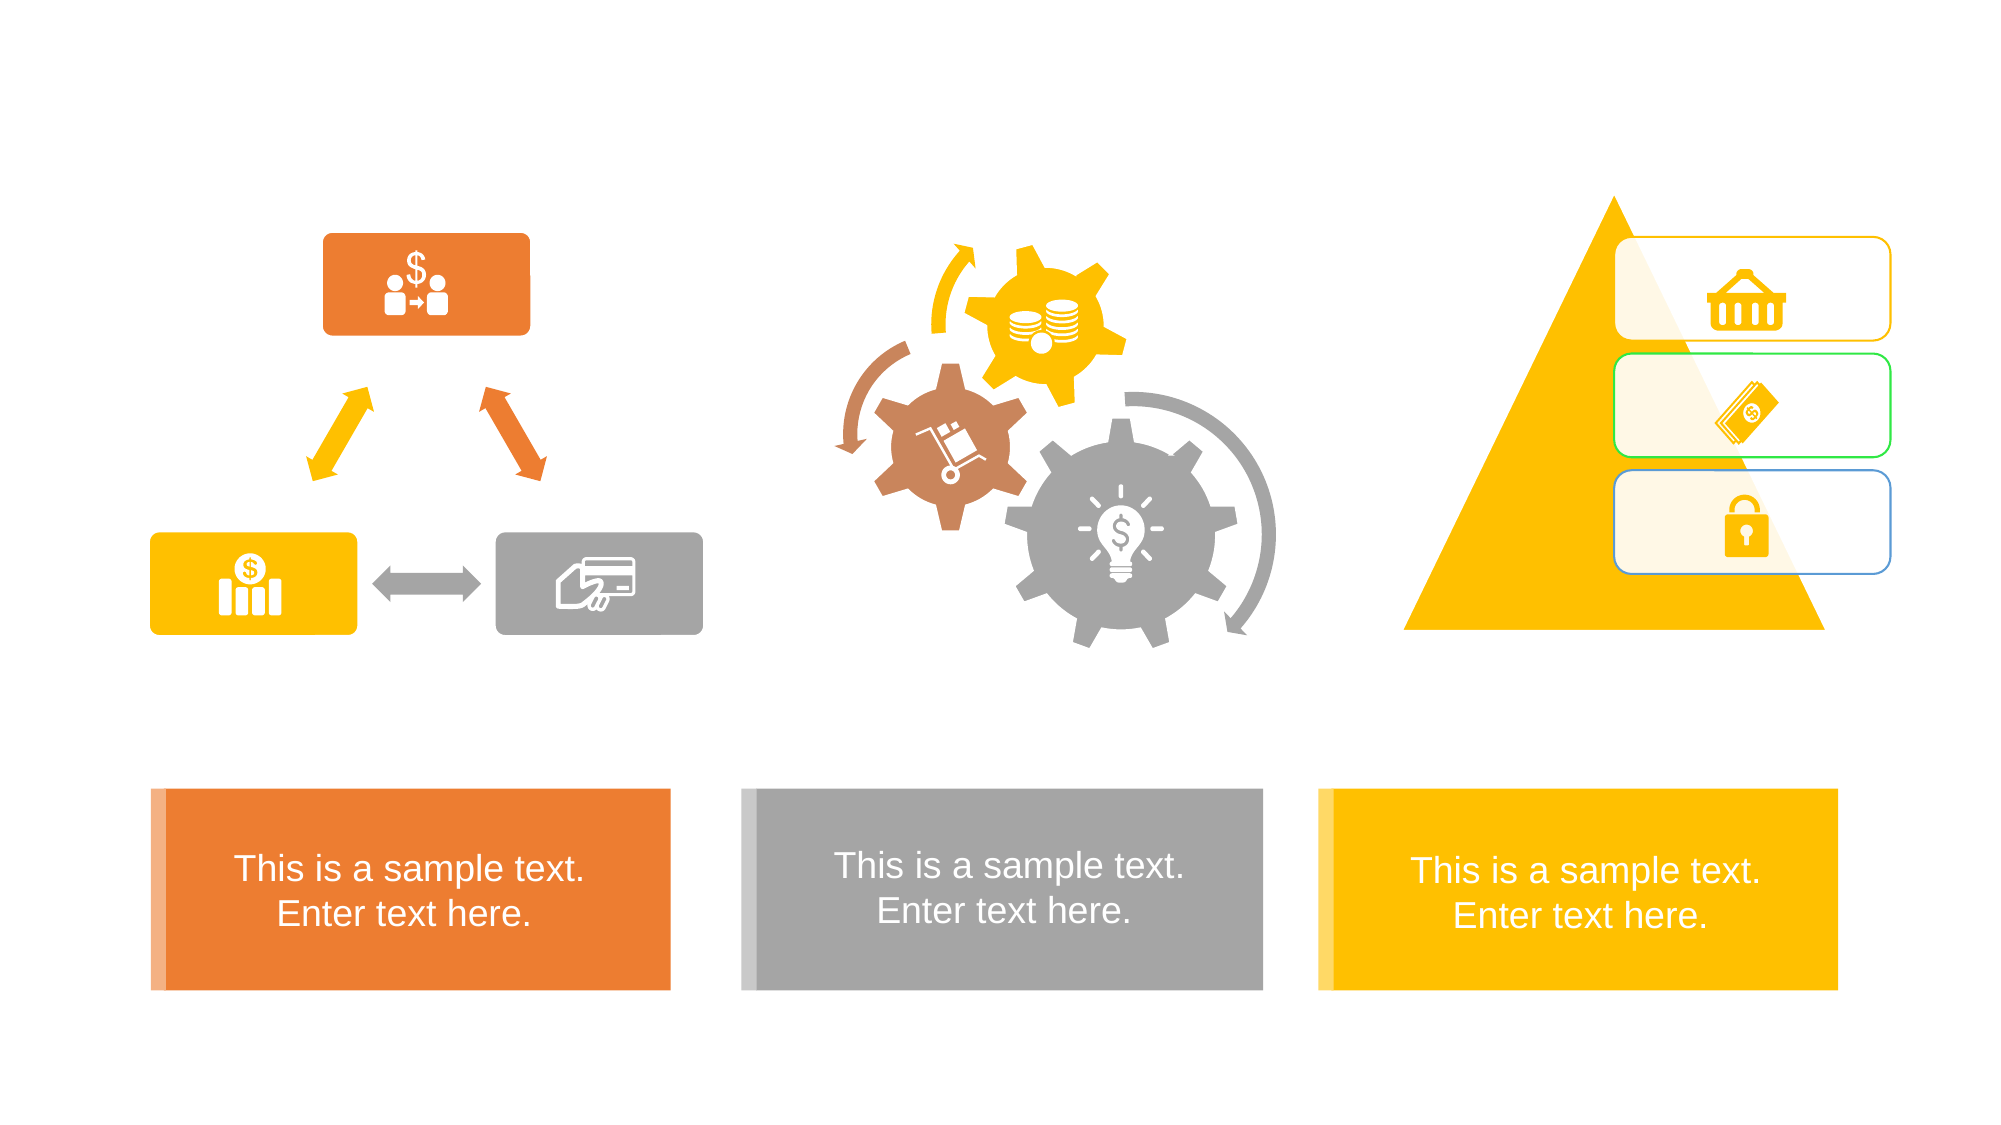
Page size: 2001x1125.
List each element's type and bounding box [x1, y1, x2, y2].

text_box [116, 231, 738, 637]
text_box [1401, 192, 1891, 631]
text_box [150, 788, 671, 991]
text_box [741, 788, 1263, 991]
text_box [1318, 788, 1839, 991]
text_box [384, 250, 449, 316]
text_box [1724, 494, 1769, 558]
text_box [739, 222, 1309, 655]
text_box [219, 553, 282, 616]
text_box [555, 557, 636, 612]
